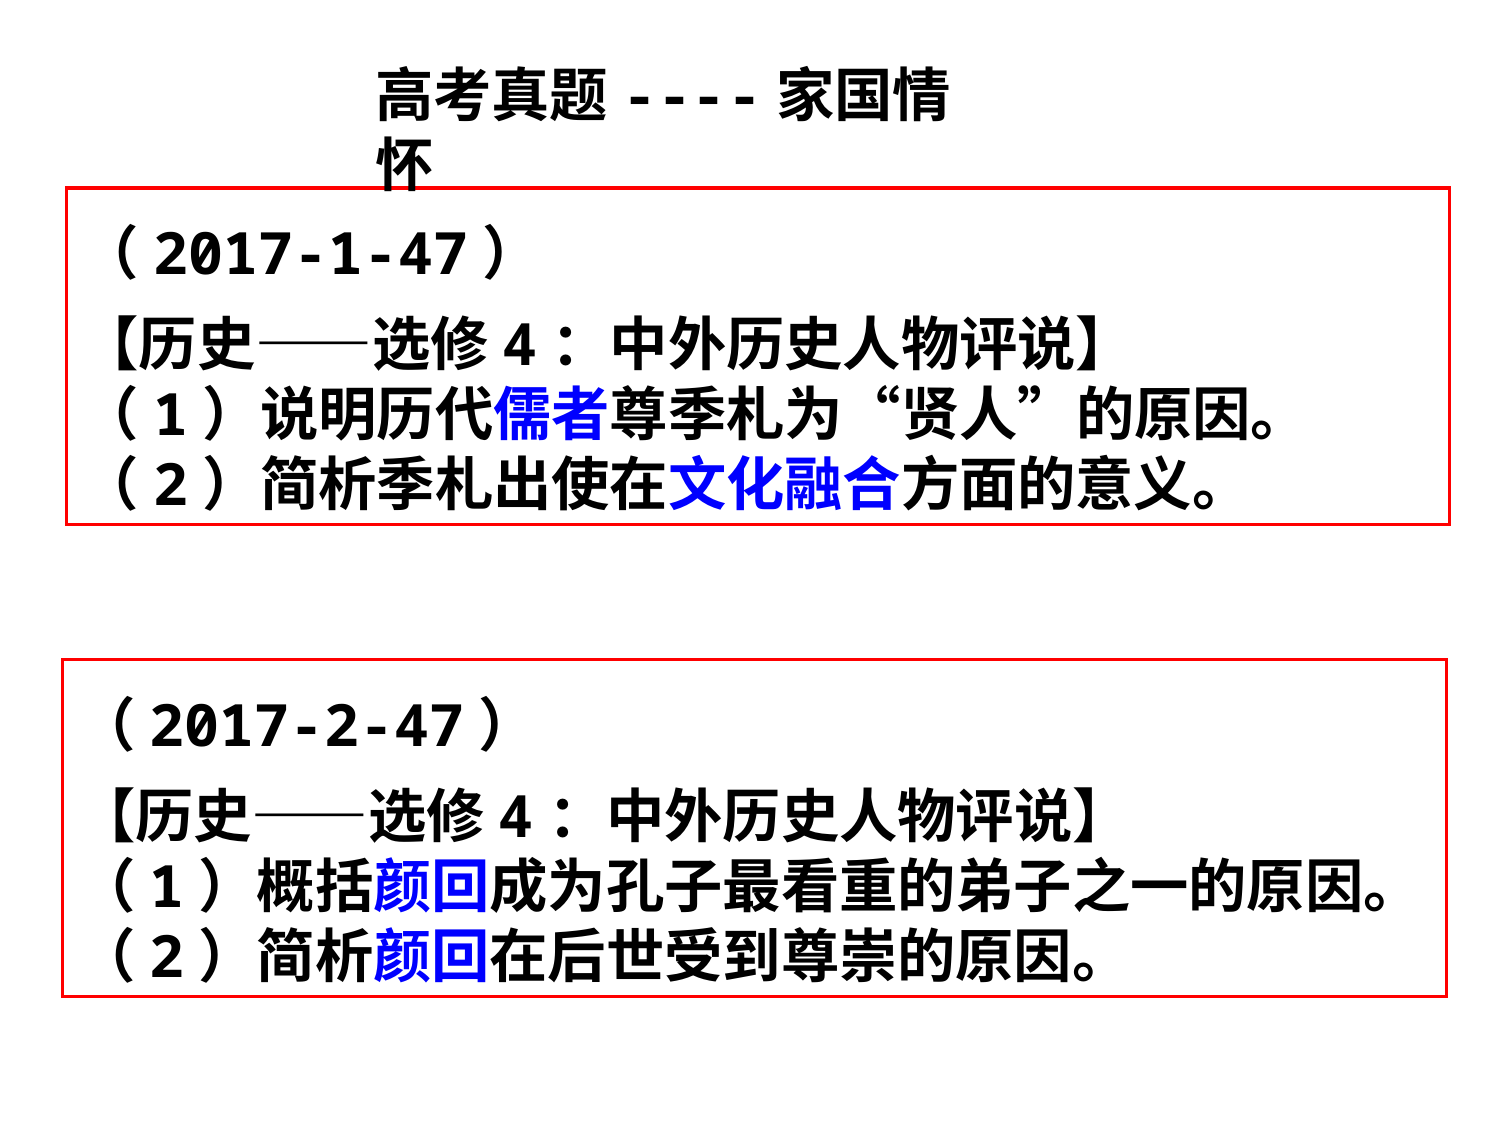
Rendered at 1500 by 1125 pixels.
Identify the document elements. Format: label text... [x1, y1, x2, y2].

text_box （2017-2-47） 【历史——选修4：中外历史人物评说】 （1）概括颜回成为孔子最看重的弟子之一的原因。（2）简析颜回在后世受到尊崇的原因。 [62, 659, 1447, 997]
text_box 高考真题----家国情怀 [360, 50, 1023, 206]
text_box （2017-1-47） 【历史——选修4：中外历史人物评说】 （1）说明历代儒者尊季札为“贤人”的原因。 （2）简析季札出使在文化融合方面的意义。 [66, 187, 1450, 525]
